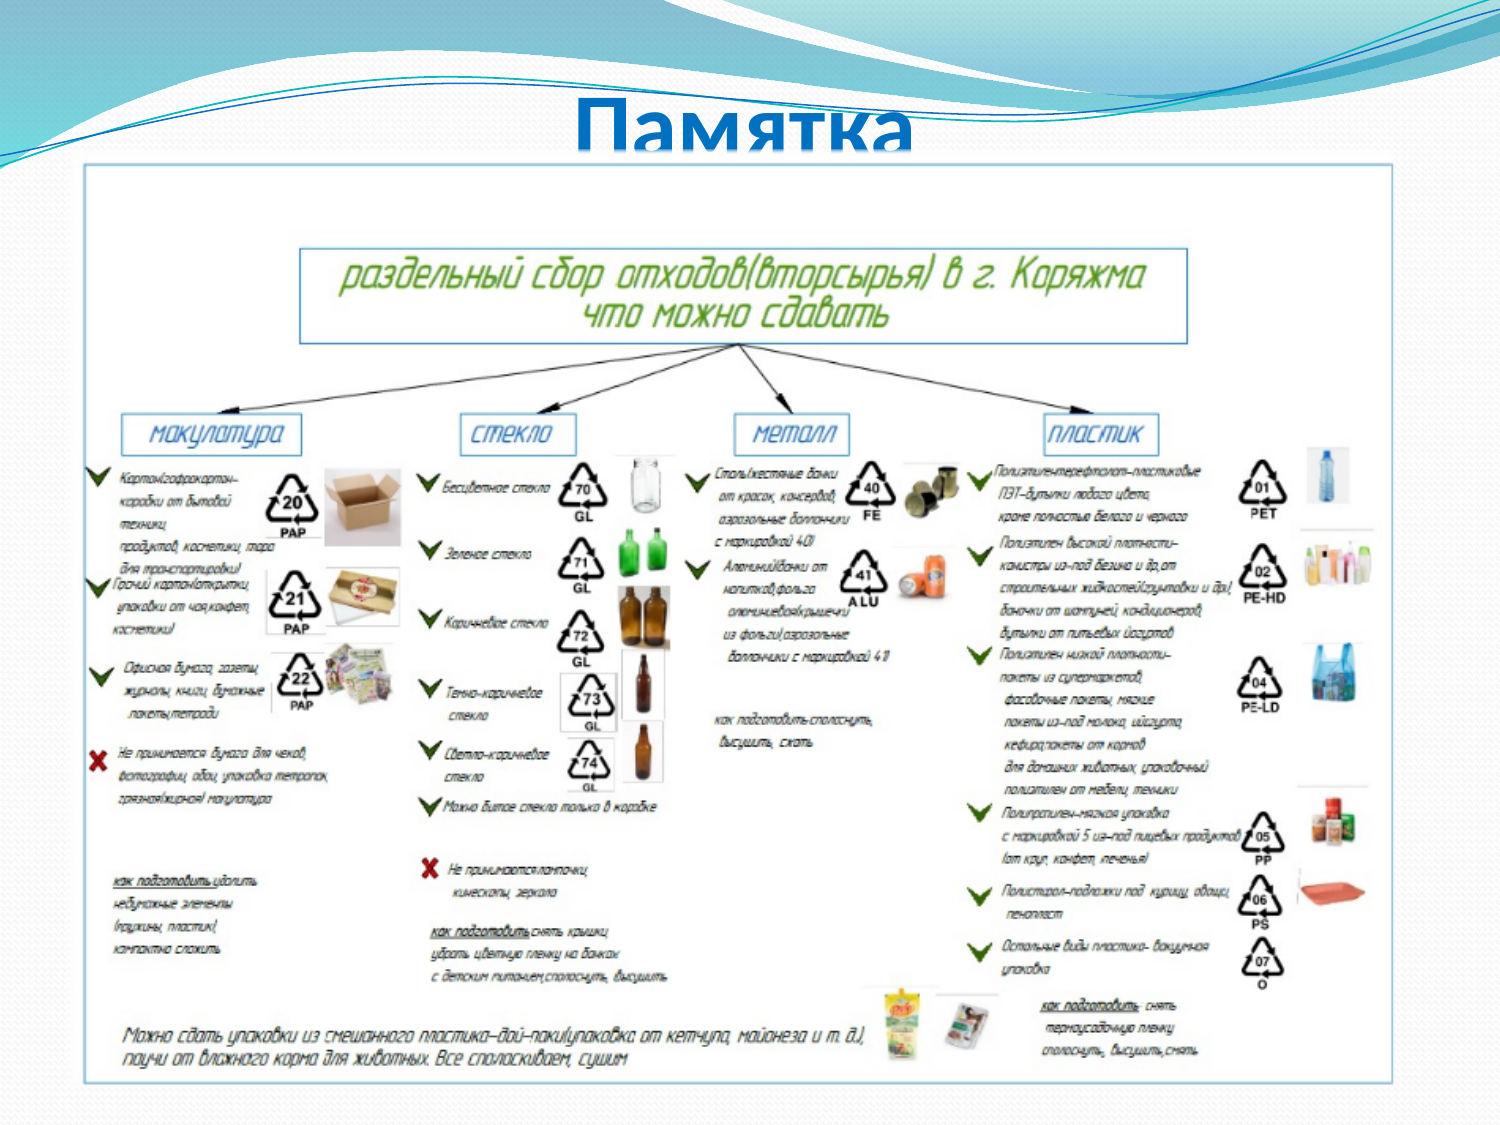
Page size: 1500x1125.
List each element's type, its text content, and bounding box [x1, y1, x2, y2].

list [69, 149, 1395, 1088]
title Памятка [70, 58, 1421, 178]
